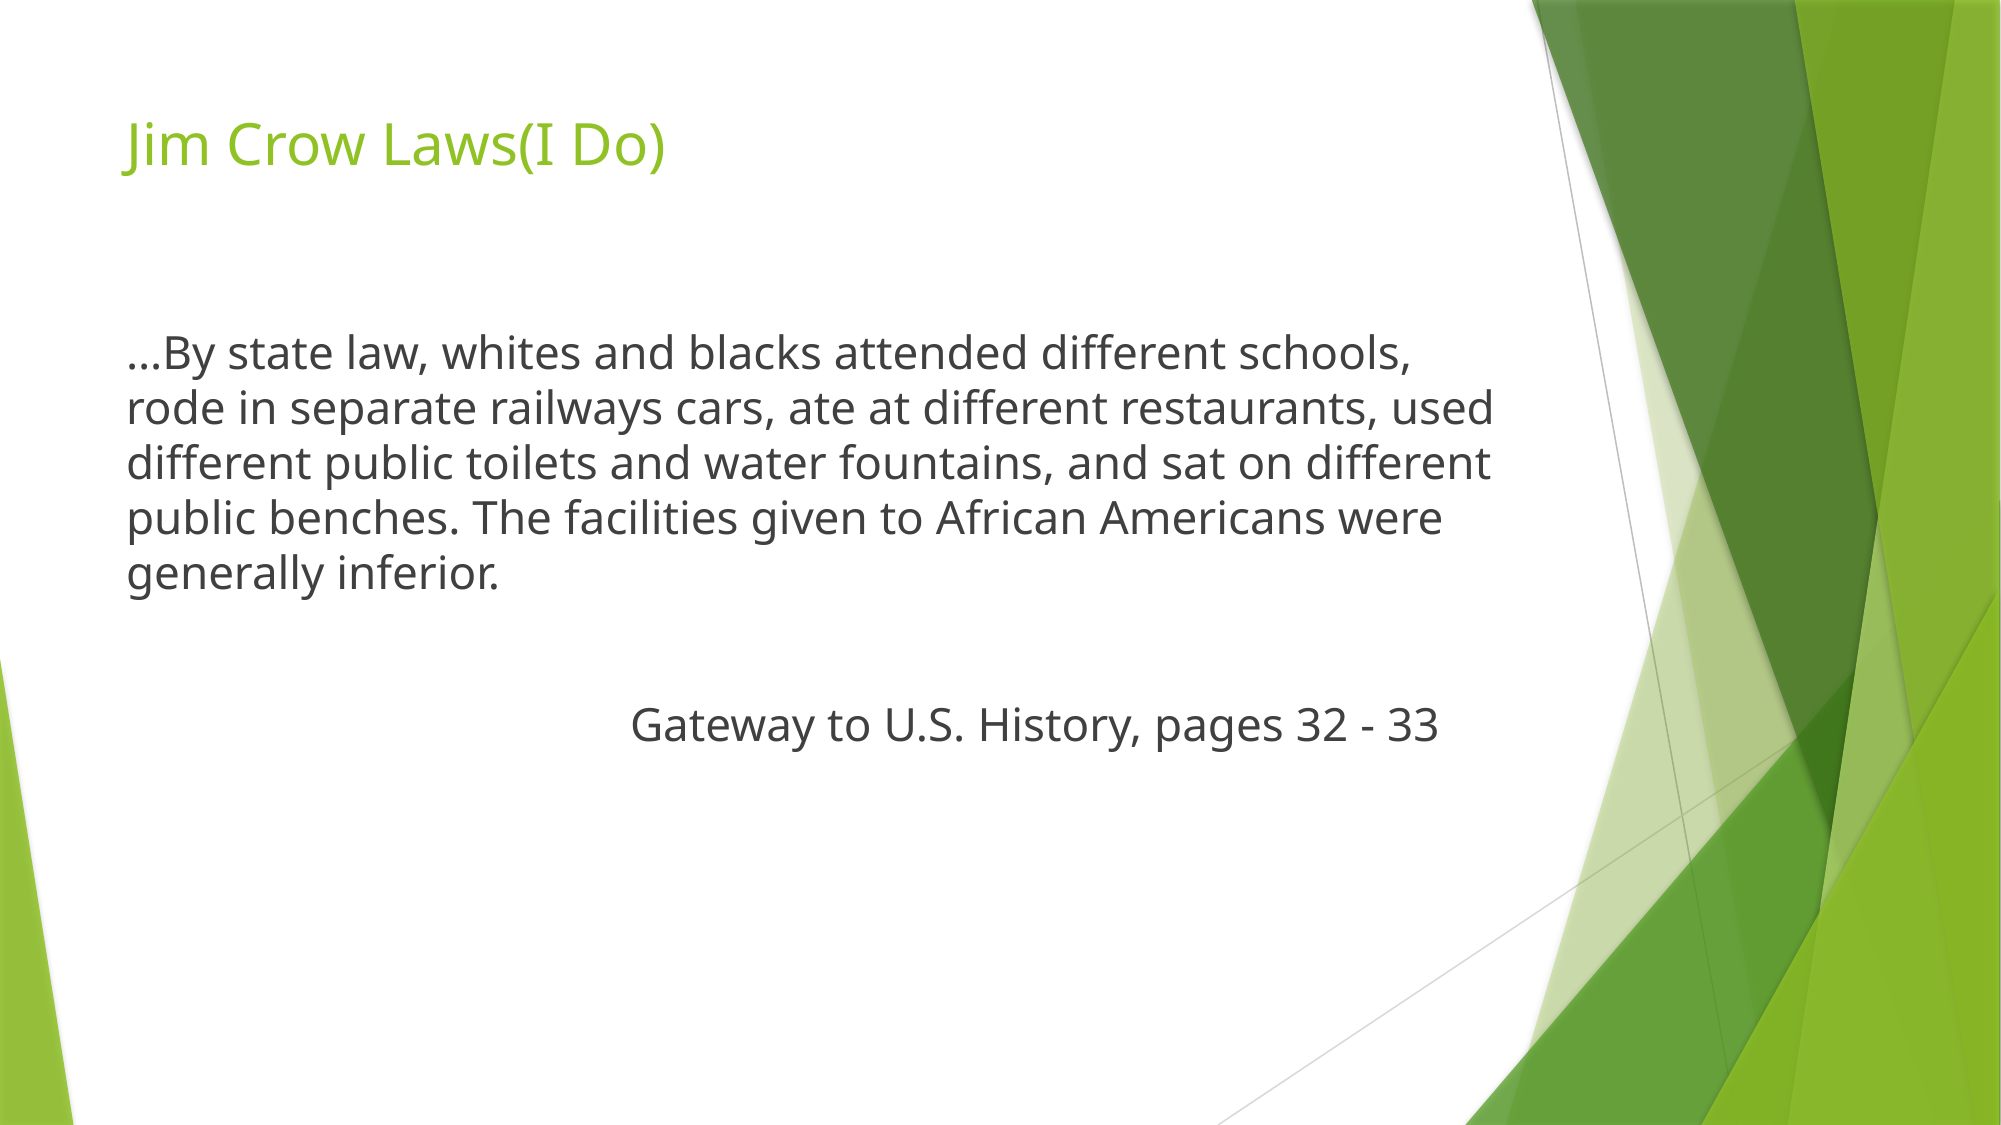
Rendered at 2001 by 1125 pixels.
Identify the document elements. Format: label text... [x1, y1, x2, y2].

title Jim Crow Laws(I Do) [111, 99, 1522, 316]
list …By state law, whites and blacks attended different schools, rode in separate railways cars, ate at different restaurants, used different public toilets and water fountains, and sat on different public benches. The facilities given to African Americans were generally inferior. Gateway to U.S. History, pages 32 - 33 [111, 316, 1522, 954]
